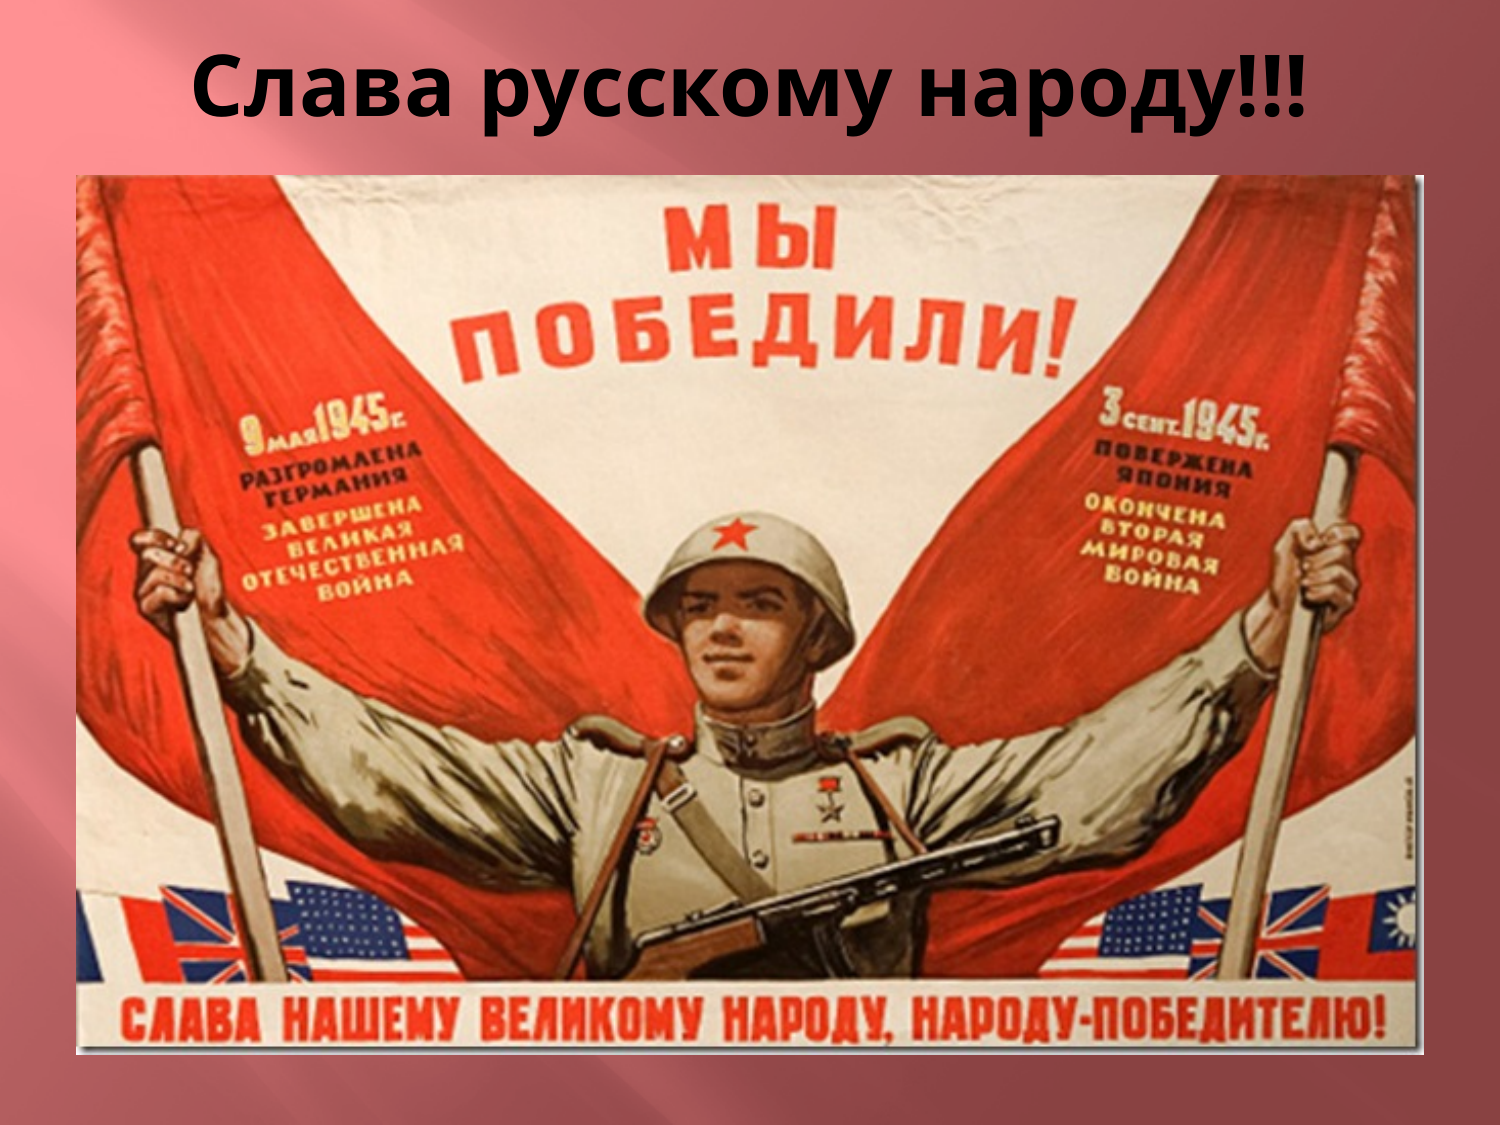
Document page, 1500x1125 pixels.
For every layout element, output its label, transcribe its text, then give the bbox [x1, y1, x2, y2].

picture [76, 175, 1424, 1055]
title Слава русскому народу!!! [75, 0, 1425, 176]
